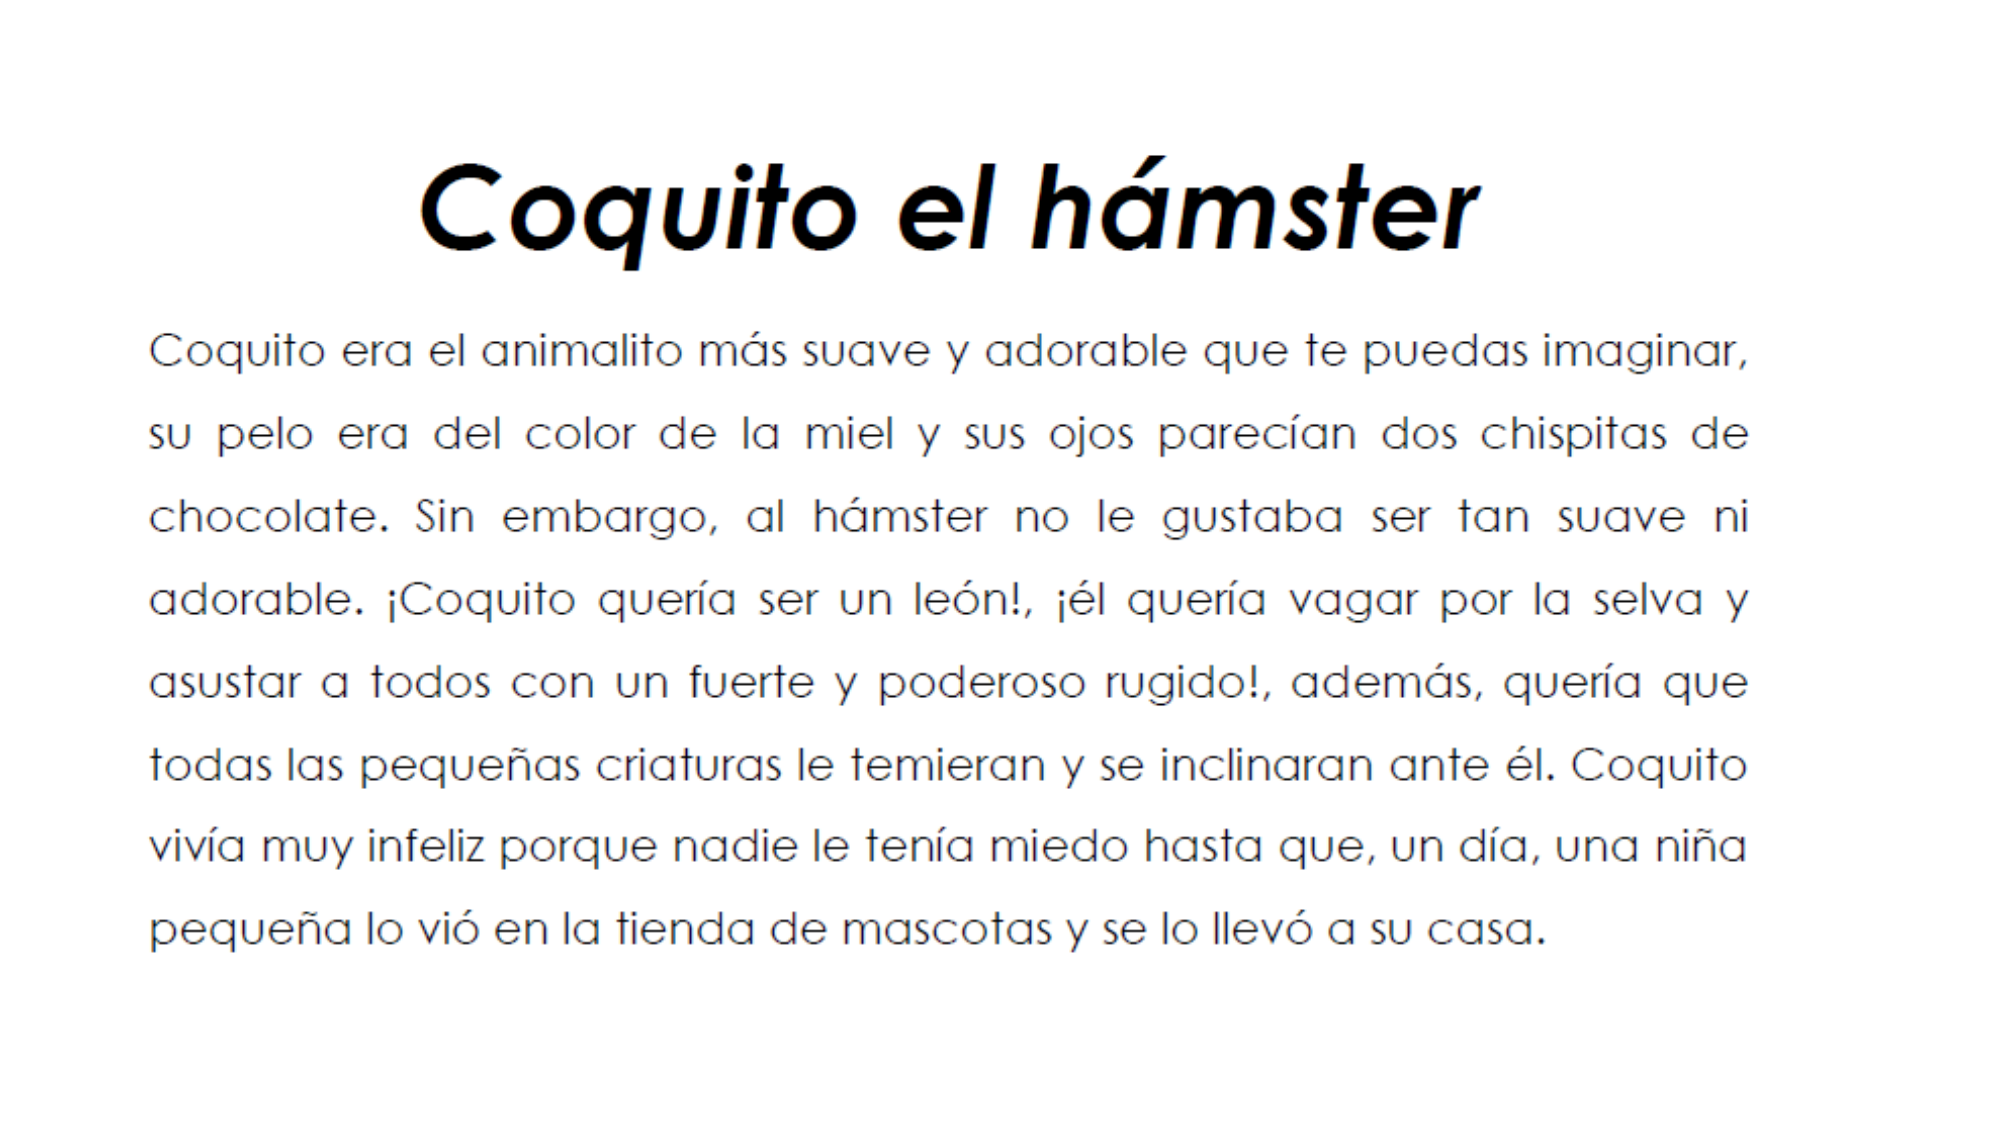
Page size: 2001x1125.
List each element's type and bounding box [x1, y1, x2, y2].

picture [85, 92, 1845, 1033]
